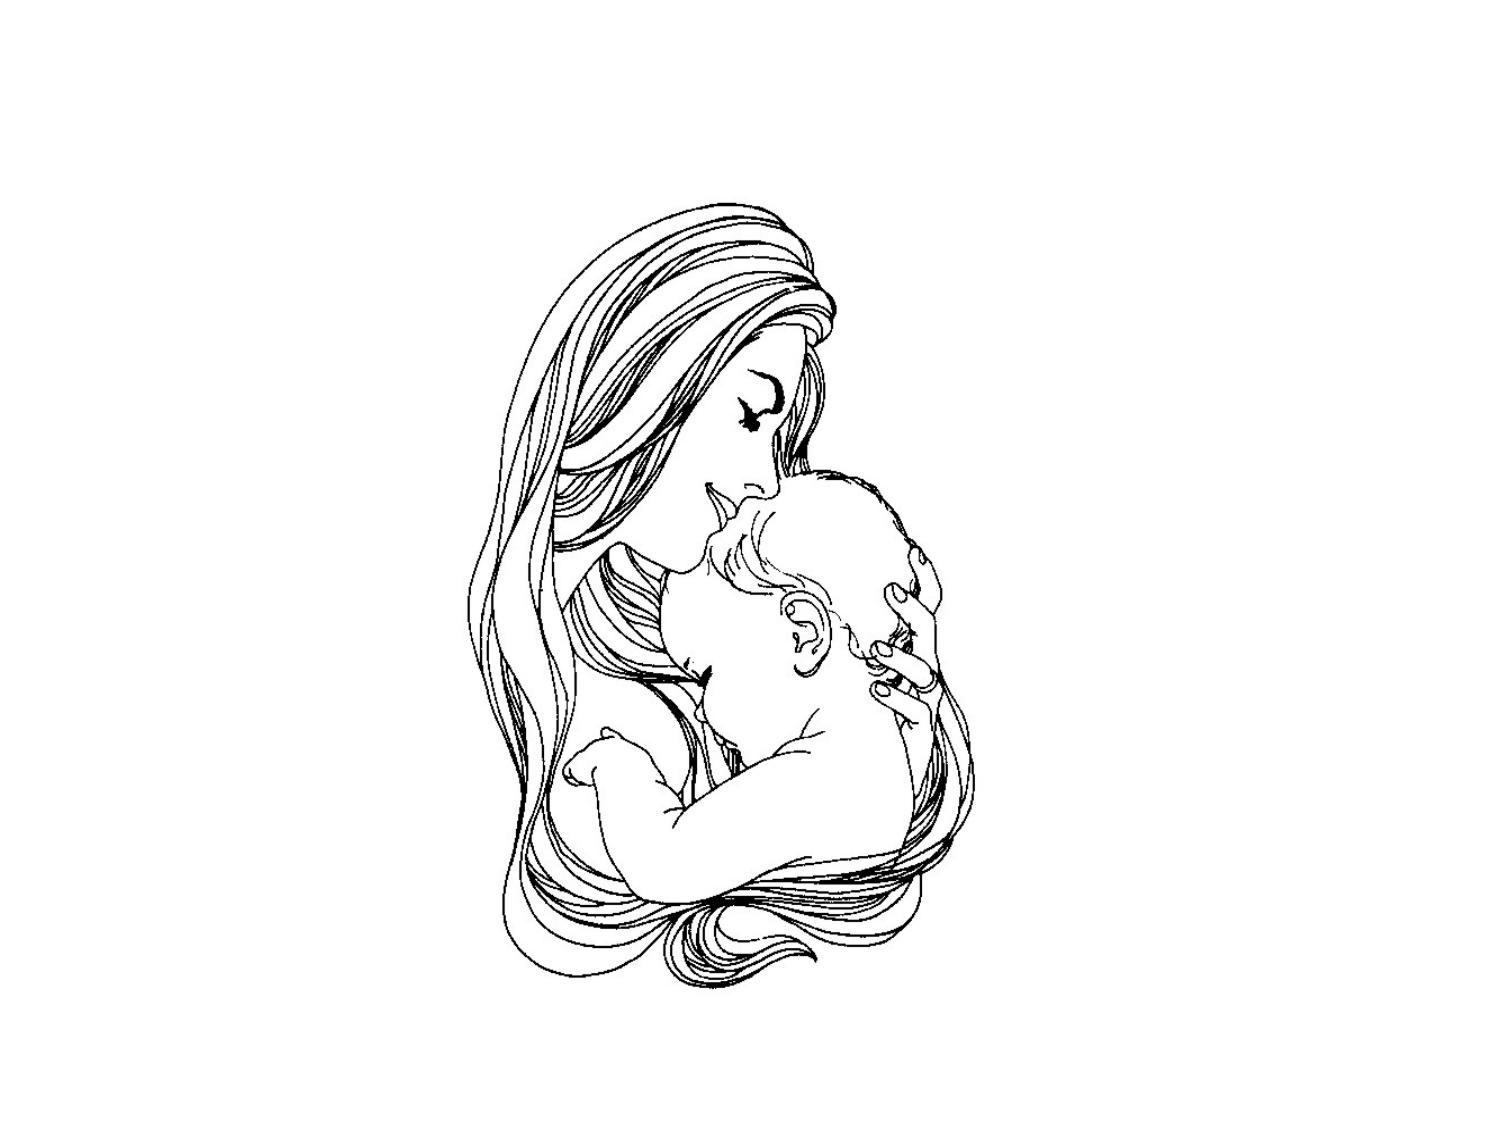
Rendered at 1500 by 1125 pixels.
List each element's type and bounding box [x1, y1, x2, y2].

list [399, 187, 1048, 1006]
